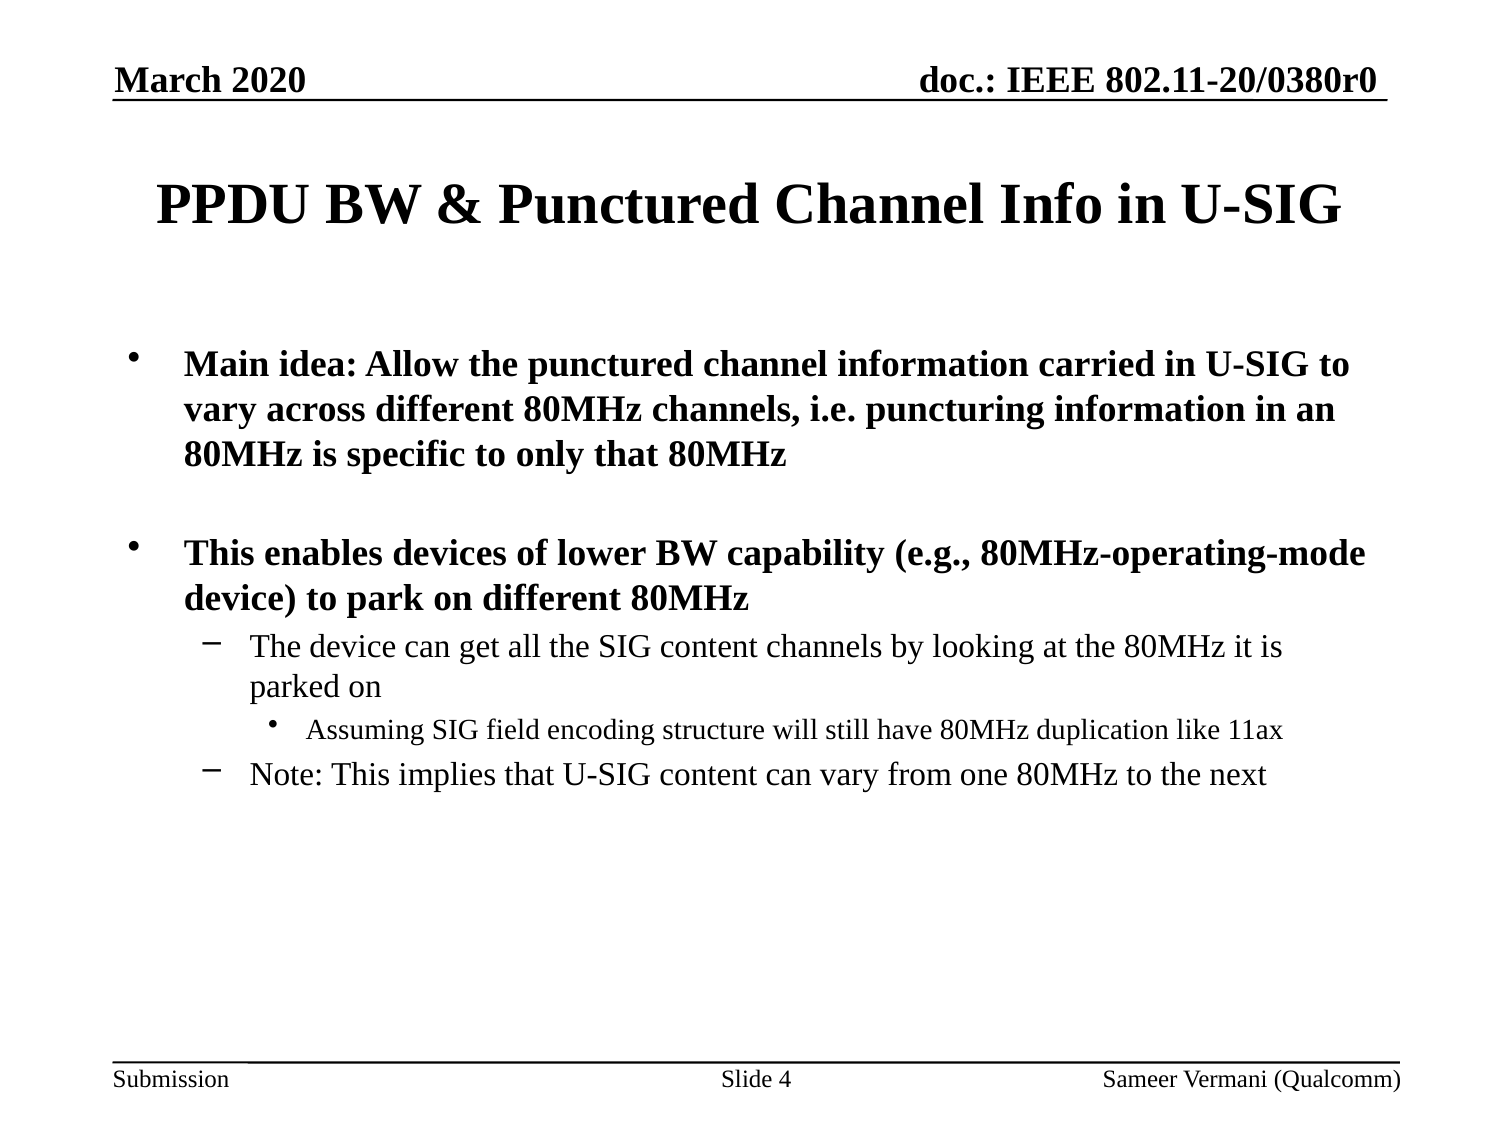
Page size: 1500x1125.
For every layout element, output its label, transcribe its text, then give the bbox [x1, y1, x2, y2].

list Main idea: Allow the punctured channel information carried in U-SIG to vary across different 80MHz channels, i.e. puncturing information in an 80MHz is specific to only that 80MHz This enables devices of lower BW capability (e.g., 80MHz-operating-mode device) to park on different 80MHz The device can get all the SIG content channels by looking at the 80MHz it is parked on Assuming SIG field encoding structure will still have 80MHz duplication like 11ax Note: This implies that U-SIG content can vary from one 80MHz to the next [112, 331, 1388, 838]
slide_number Slide 4 [714, 1061, 799, 1093]
footer Sameer Vermani (Qualcomm) [1097, 1061, 1402, 1093]
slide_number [114, 54, 354, 101]
title PPDU BW & Punctured Channel Info in U-SIG [112, 112, 1388, 288]
